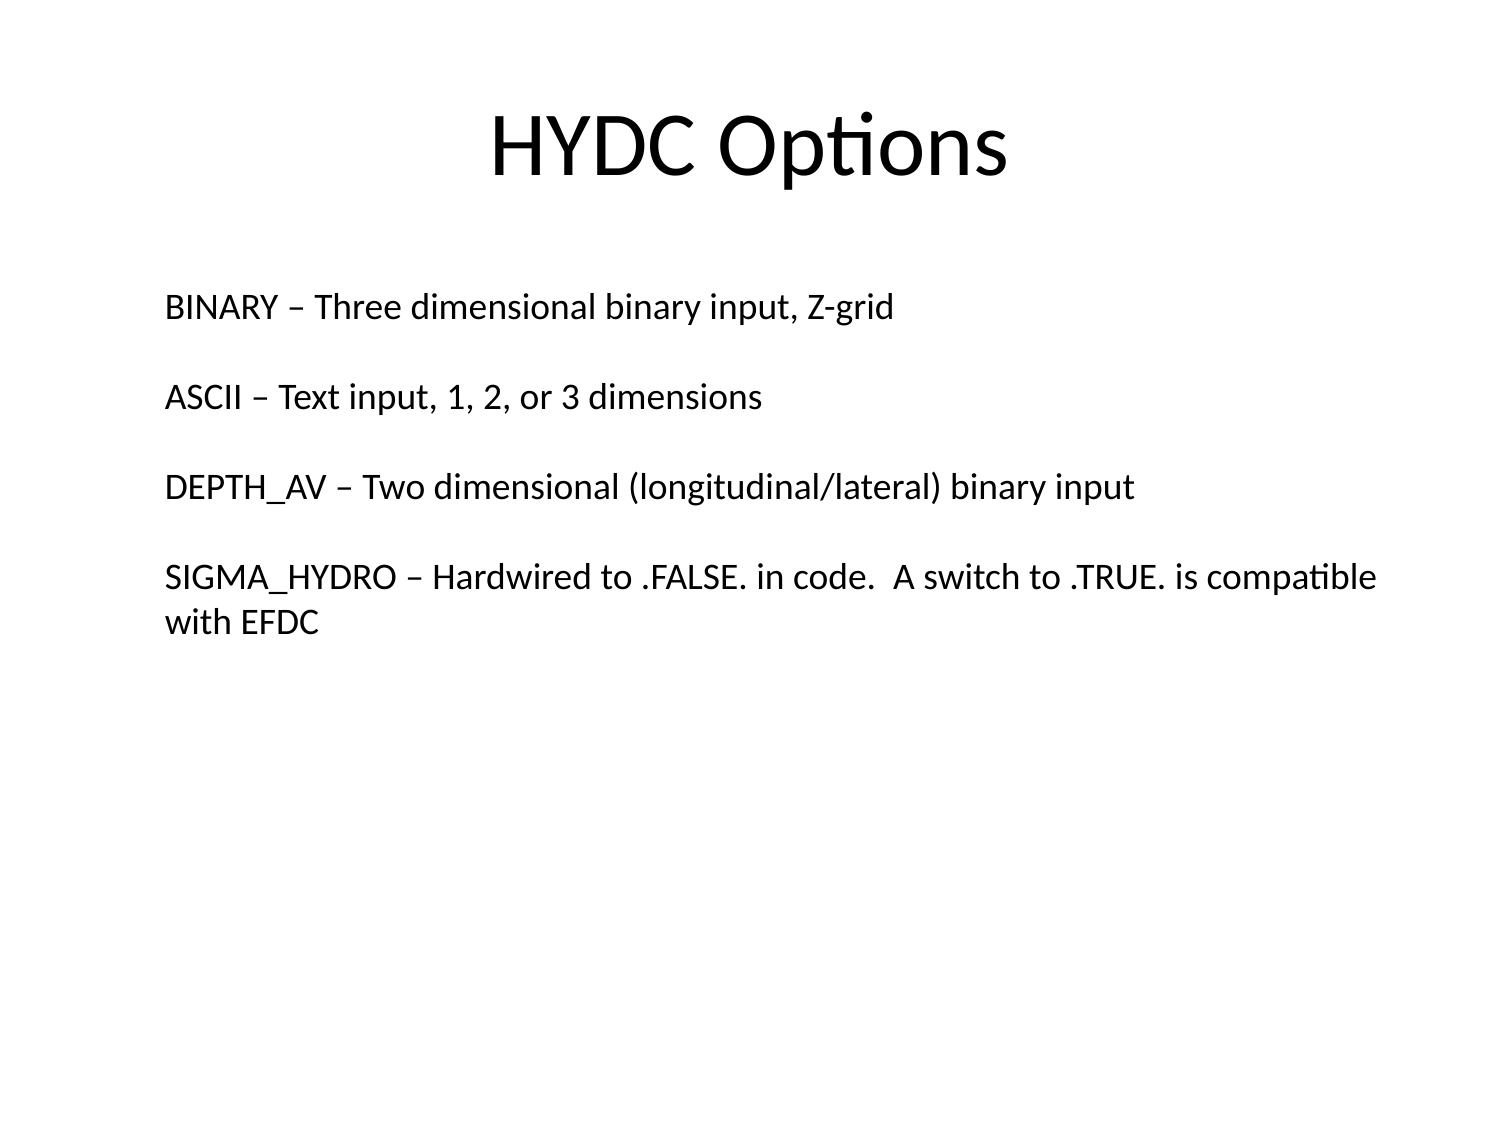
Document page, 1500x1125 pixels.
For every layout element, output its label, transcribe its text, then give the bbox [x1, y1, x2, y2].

text_box BINARY – Three dimensional binary input, Z-grid ASCII – Text input, 1, 2, or 3 dimensions DEPTH_AV – Two dimensional (longitudinal/lateral) binary input SIGMA_HYDRO – Hardwired to .FALSE. in code. A switch to .TRUE. is compatible with EFDC [149, 274, 1413, 650]
title HYDC Options [75, 45, 1425, 233]
